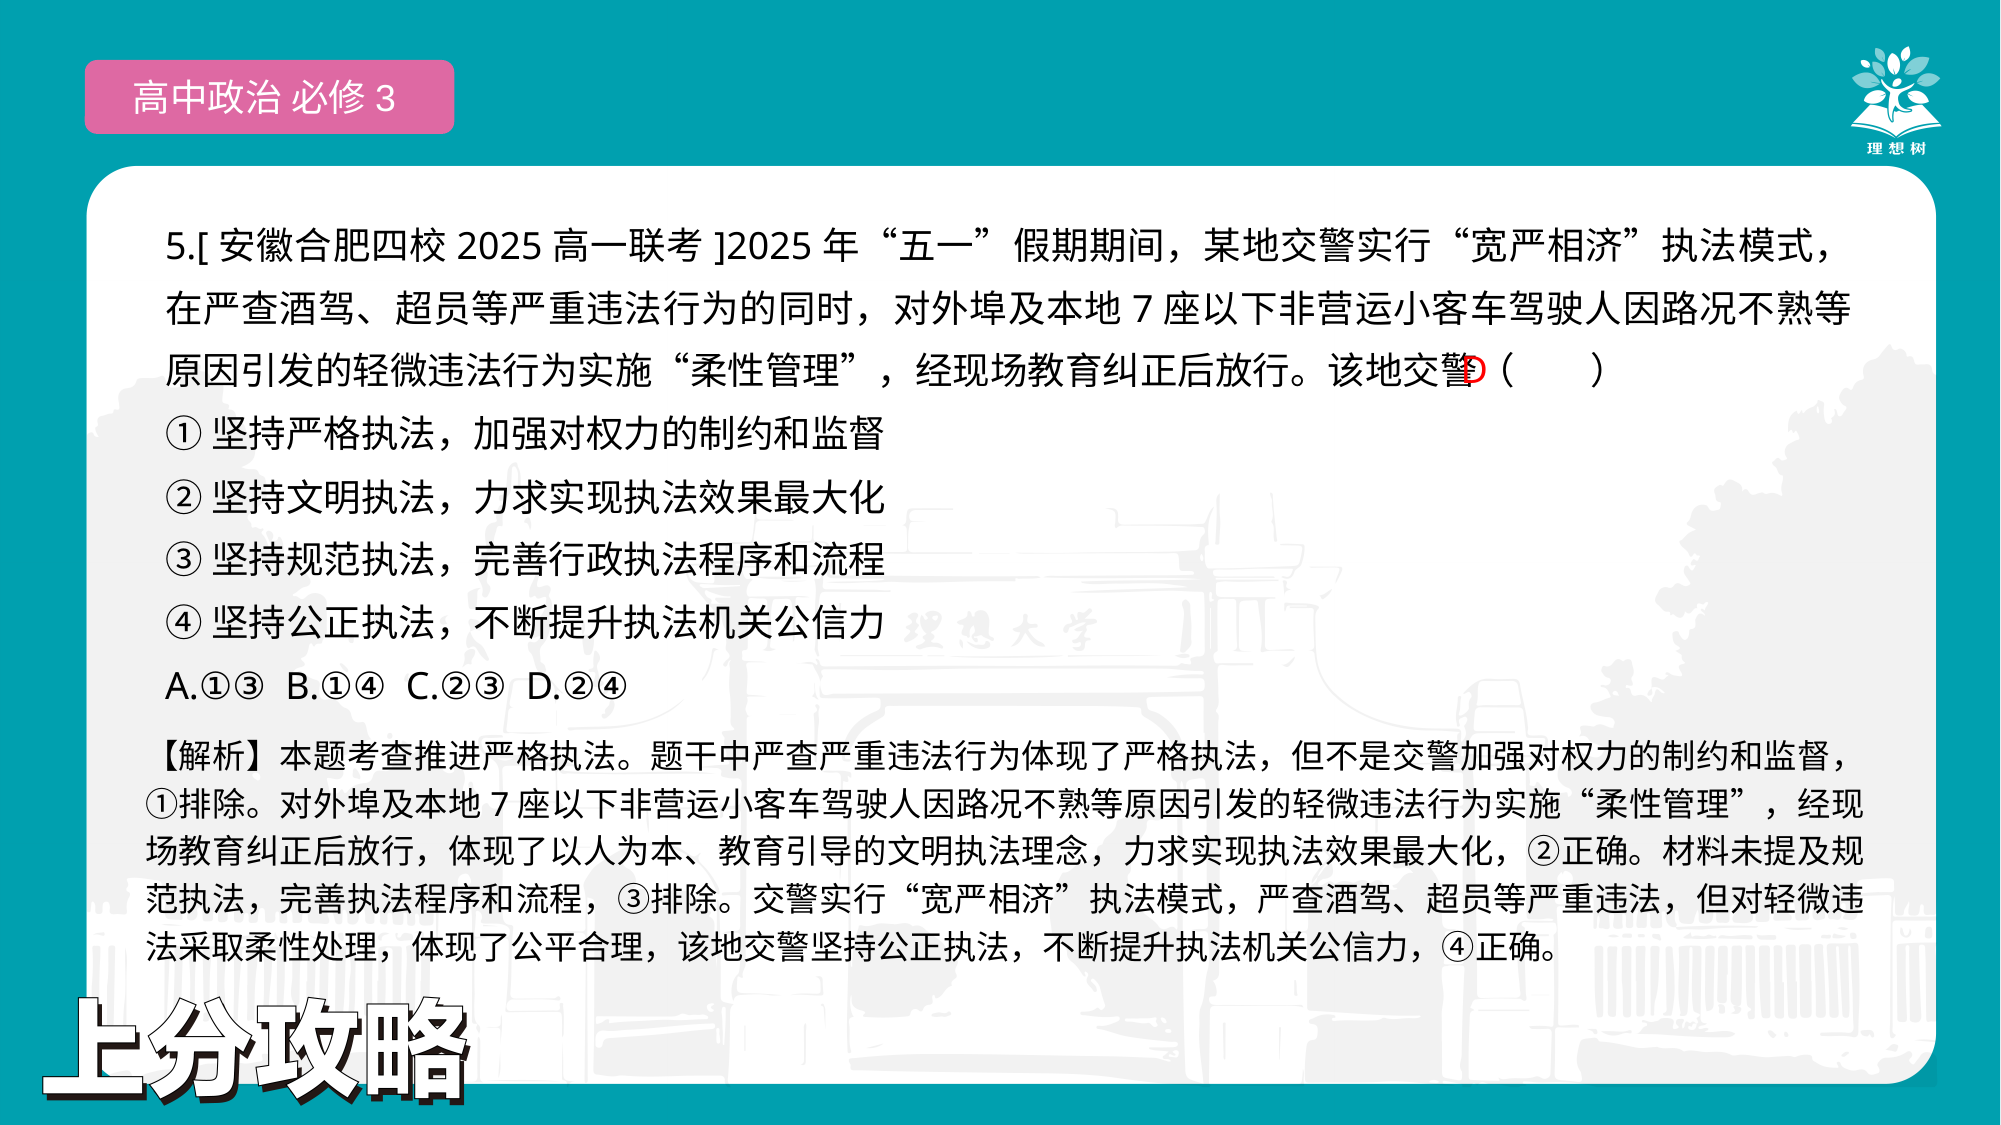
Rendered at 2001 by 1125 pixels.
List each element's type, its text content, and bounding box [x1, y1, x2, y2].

text_box 5.[安徽合肥四校2025高一联考]2025年“五一”假期期间，某地交警实行“宽严相济”执法模式，在严查酒驾、超员等严重违法行为的同时，对外埠及本地7座以下非营运小客车驾驶人因路况不熟等原因引发的轻微违法行为实施“柔性管理”，经现场教育纠正后放行。该地交警（ ） ①坚持严格执法，加强对权力的制约和监督 ②坚持文明执法，力求实现执法效果最大化 ③坚持规范执法，完善行政执法程序和流程 ④坚持公正执法，不断提升执法机关公信力 A.①③ B.①④ C.②③ D.②④ [150, 196, 1867, 715]
text_box D [1436, 315, 1553, 399]
text_box 【解析】本题考查推进严格执法。题干中严查严重违法行为体现了严格执法，但不是交警加强对权力的制约和监督，①排除。对外埠及本地7座以下非营运小客车驾驶人因路况不熟等原因引发的轻微违法行为实施“柔性管理”，经现场教育纠正后放行，体现了以人为本、教育引导的文明执法理念，力求实现执法效果最大化，②正确。材料未提及规范执法，完善执法程序和流程，③排除。交警实行“宽严相济”执法模式，严查酒驾、超员等严重违法，但对轻微违法采取柔性处理，体现了公平合理，该地交警坚持公正执法，不断提升执法机关公信力，④正确。 [130, 719, 1880, 974]
text_box 高中政治 必修3 [83, 58, 456, 135]
picture [0, 0, 2001, 1125]
